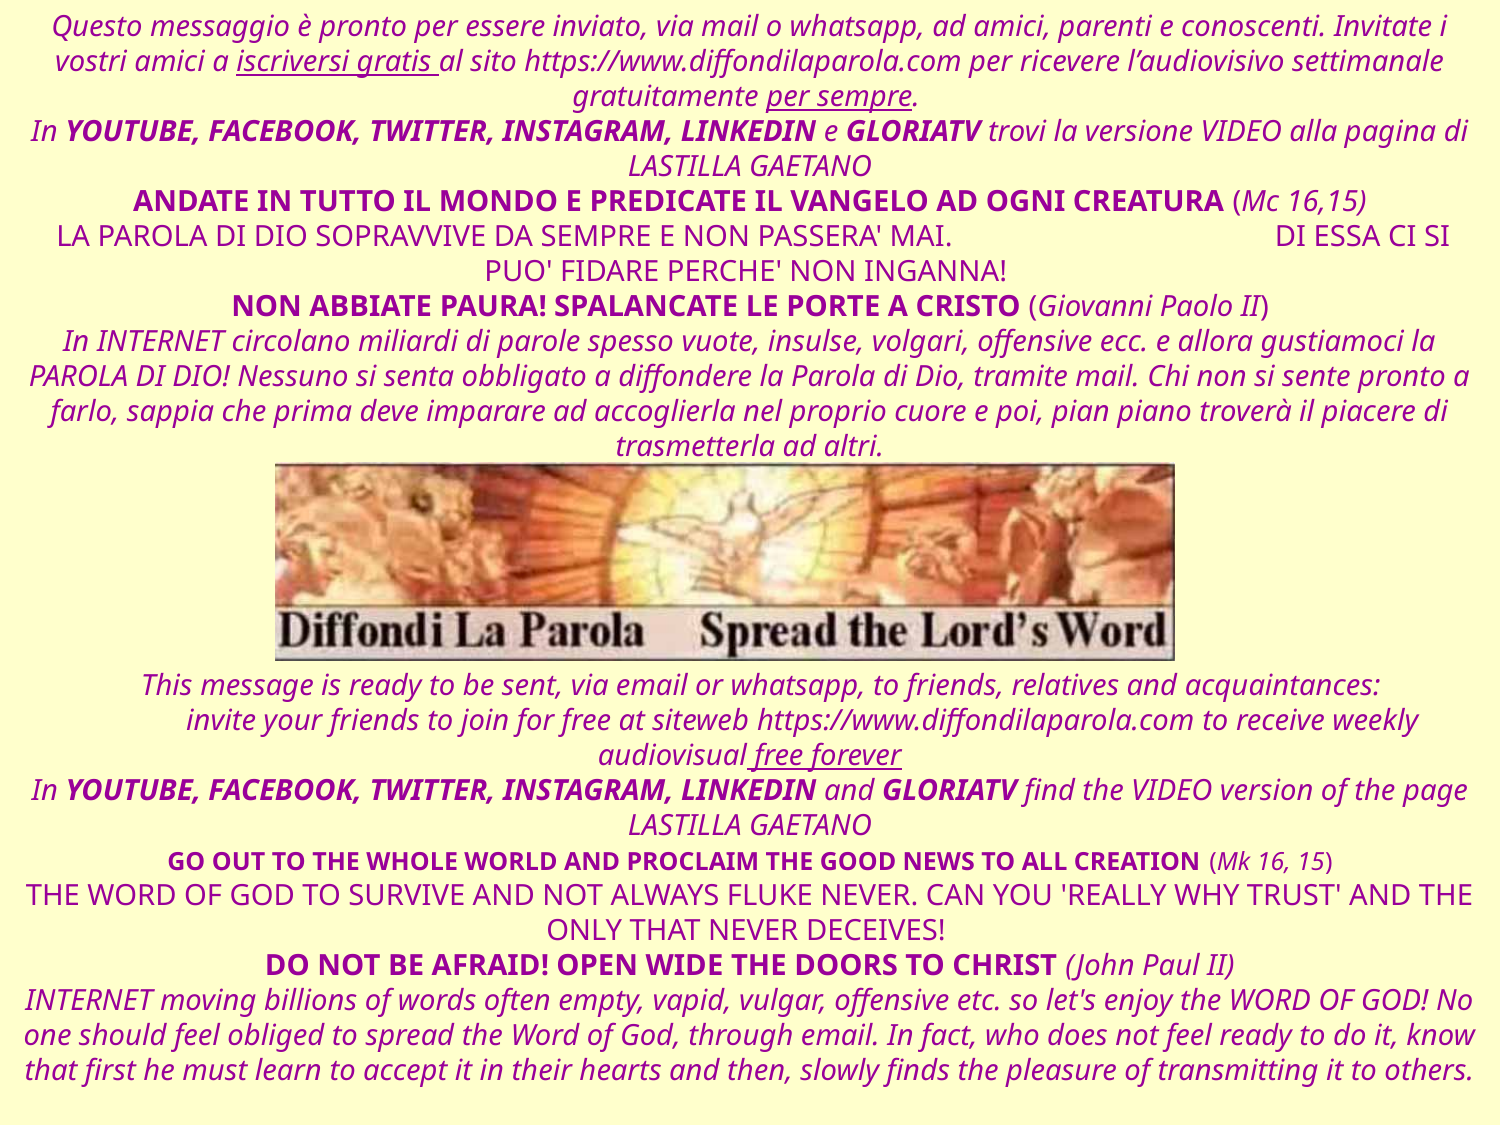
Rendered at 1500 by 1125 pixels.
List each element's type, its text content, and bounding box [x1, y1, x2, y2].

text_box Questo messaggio è pronto per essere inviato, via mail o whatsapp, ad amici, parenti e conoscenti. Invitate i vostri amici a iscriversi gratis al sito https://www.diffondilaparola.com per ricevere l’audiovisivo settimanale gratuitamente per sempre. In YOUTUBE, FACEBOOK, TWITTER, INSTAGRAM, LINKEDIN e GLORIATV trovi la versione VIDEO alla pagina di LASTILLA GAETANO ANDATE IN TUTTO IL MONDO E PREDICATE IL VANGELO AD OGNI CREATURA (Mc 16,15) LA PAROLA DI DIO SOPRAVVIVE DA SEMPRE E NON PASSERA' MAI. DI ESSA CI SI PUO' FIDARE PERCHE' NON INGANNA! NON ABBIATE PAURA! SPALANCATE LE PORTE A CRISTO (Giovanni Paolo II) In INTERNET circolano miliardi di parole spesso vuote, insulse, volgari, offensive ecc. e allora gustiamoci la PAROLA DI DIO! Nessuno si senta obbligato a diffondere la Parola di Dio, tramite mail. Chi non si sente pronto a farlo, sappia che prima deve imparare ad accoglierla nel proprio cuore e poi, pian piano troverà il piacere di trasmetterla ad altri. This message is ready to be sent, via email or whatsapp, to friends, relatives and acquaintances: invite your friends to join for free at siteweb https://www.diffondilaparola.com to receive weekly audiovisual free forever In YOUTUBE, FACEBOOK, TWITTER, INSTAGRAM, LINKEDIN and GLORIATV find the VIDEO version of the page LASTILLA GAETANO GO OUT TO THE WHOLE WORLD AND PROCLAIM THE GOOD NEWS TO ALL CREATION (Mk 16, 15) THE WORD OF GOD TO SURVIVE AND NOT ALWAYS FLUKE NEVER. CAN YOU 'REALLY WHY TRUST' AND THE ONLY THAT NEVER DECEIVES! DO NOT BE AFRAID! OPEN WIDE THE DOORS TO CHRIST (John Paul II) INTERNET moving billions of words often empty, vapid, vulgar, offensive etc. so let's enjoy the WORD OF GOD! No one should feel obliged to spread the Word of God, through email. In fact, who does not feel ready to do it, know that first he must learn to accept it in their hearts and then, slowly finds the pleasure of transmitting it to others. [0, 0, 1500, 1094]
picture [274, 462, 1175, 661]
